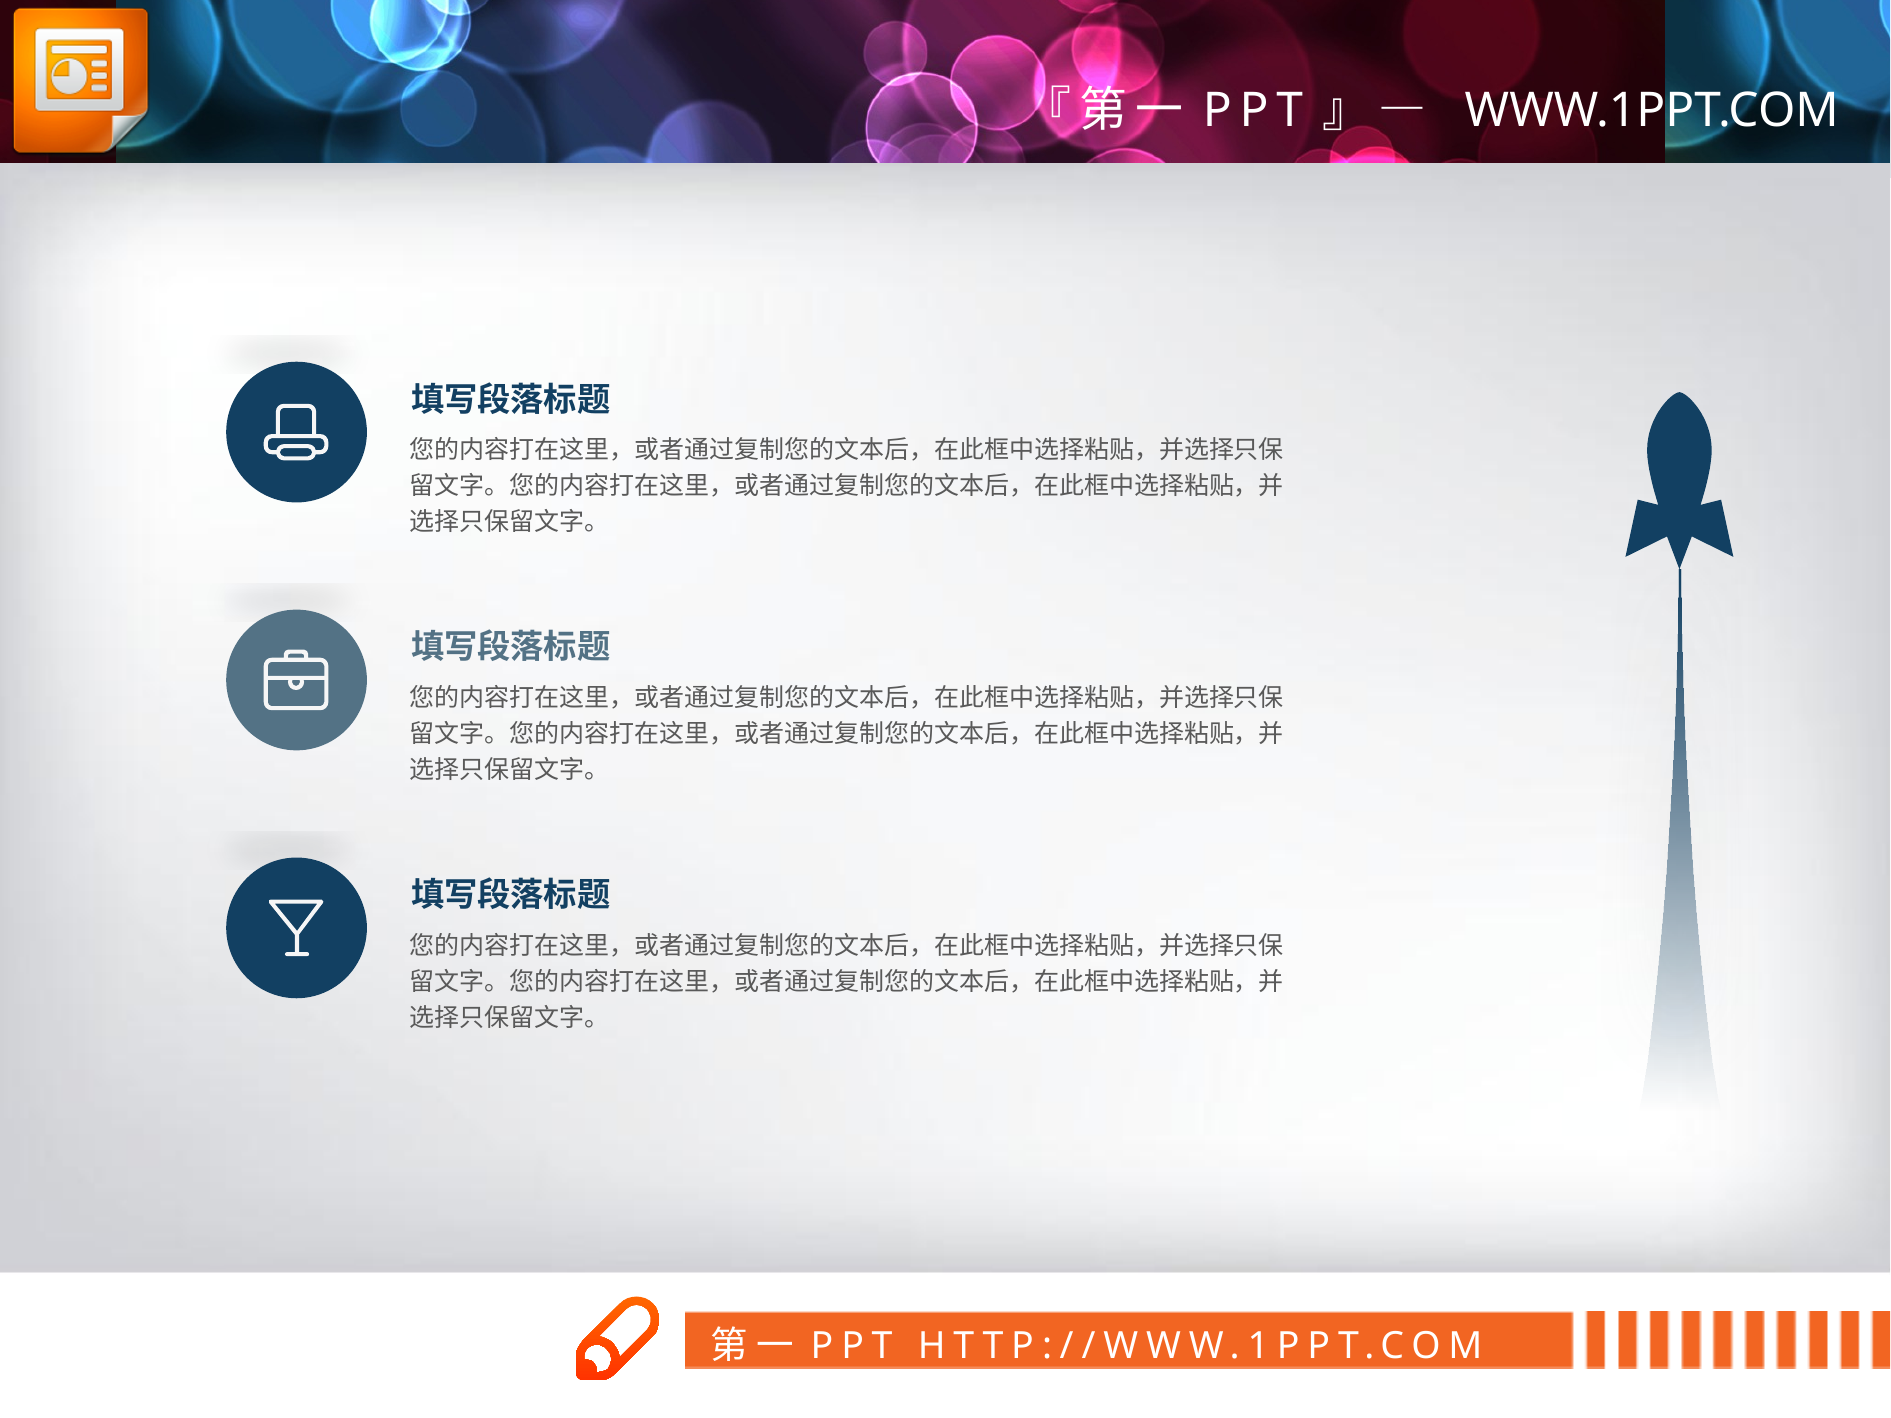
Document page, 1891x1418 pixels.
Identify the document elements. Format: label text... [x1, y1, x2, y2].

text_box [226, 857, 367, 999]
text_box [226, 609, 367, 751]
text_box [269, 899, 324, 957]
text_box 填写段落标题 [396, 866, 626, 916]
picture [685, 1311, 1891, 1369]
text_box 您的内容打在这里，或者通过复制您的文本后，在此框中选择粘贴，并选择只保留文字。您的内容打在这里，或者通过复制您的文本后，在此框中选择粘贴，并选择只保留文字。 [394, 668, 1308, 791]
text_box 您的内容打在这里，或者通过复制您的文本后，在此框中选择粘贴，并选择只保留文字。您的内容打在这里，或者通过复制您的文本后，在此框中选择粘贴，并选择只保留文字。 [394, 916, 1308, 1039]
text_box 您的内容打在这里，或者通过复制您的文本后，在此框中选择粘贴，并选择只保留文字。您的内容打在这里，或者通过复制您的文本后，在此框中选择粘贴，并选择只保留文字。 [394, 420, 1308, 543]
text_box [1625, 391, 1734, 1113]
text_box 填写段落标题 [396, 370, 626, 420]
text_box 填写段落标题 [396, 618, 626, 668]
picture [0, 0, 1891, 1275]
text_box [226, 361, 367, 503]
text_box [263, 403, 329, 461]
text_box [263, 649, 329, 711]
